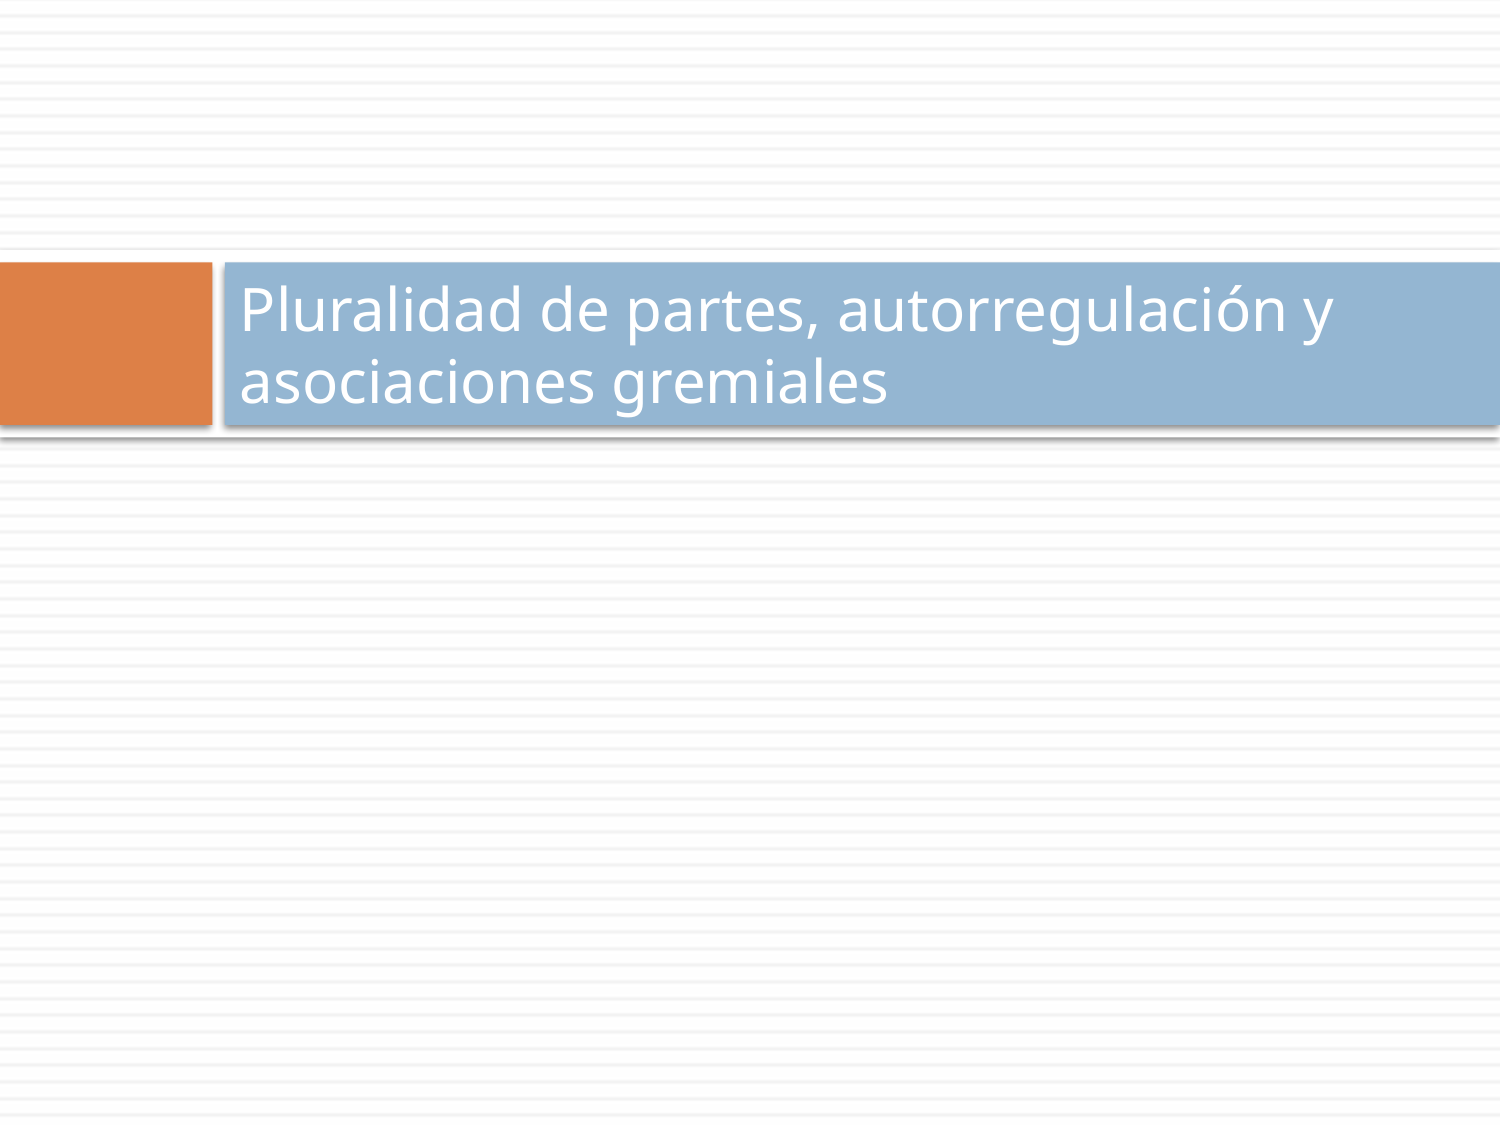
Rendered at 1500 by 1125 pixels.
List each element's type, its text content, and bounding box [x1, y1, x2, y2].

title Pluralidad de partes, autorregulación y asociaciones gremiales [225, 262, 1475, 425]
